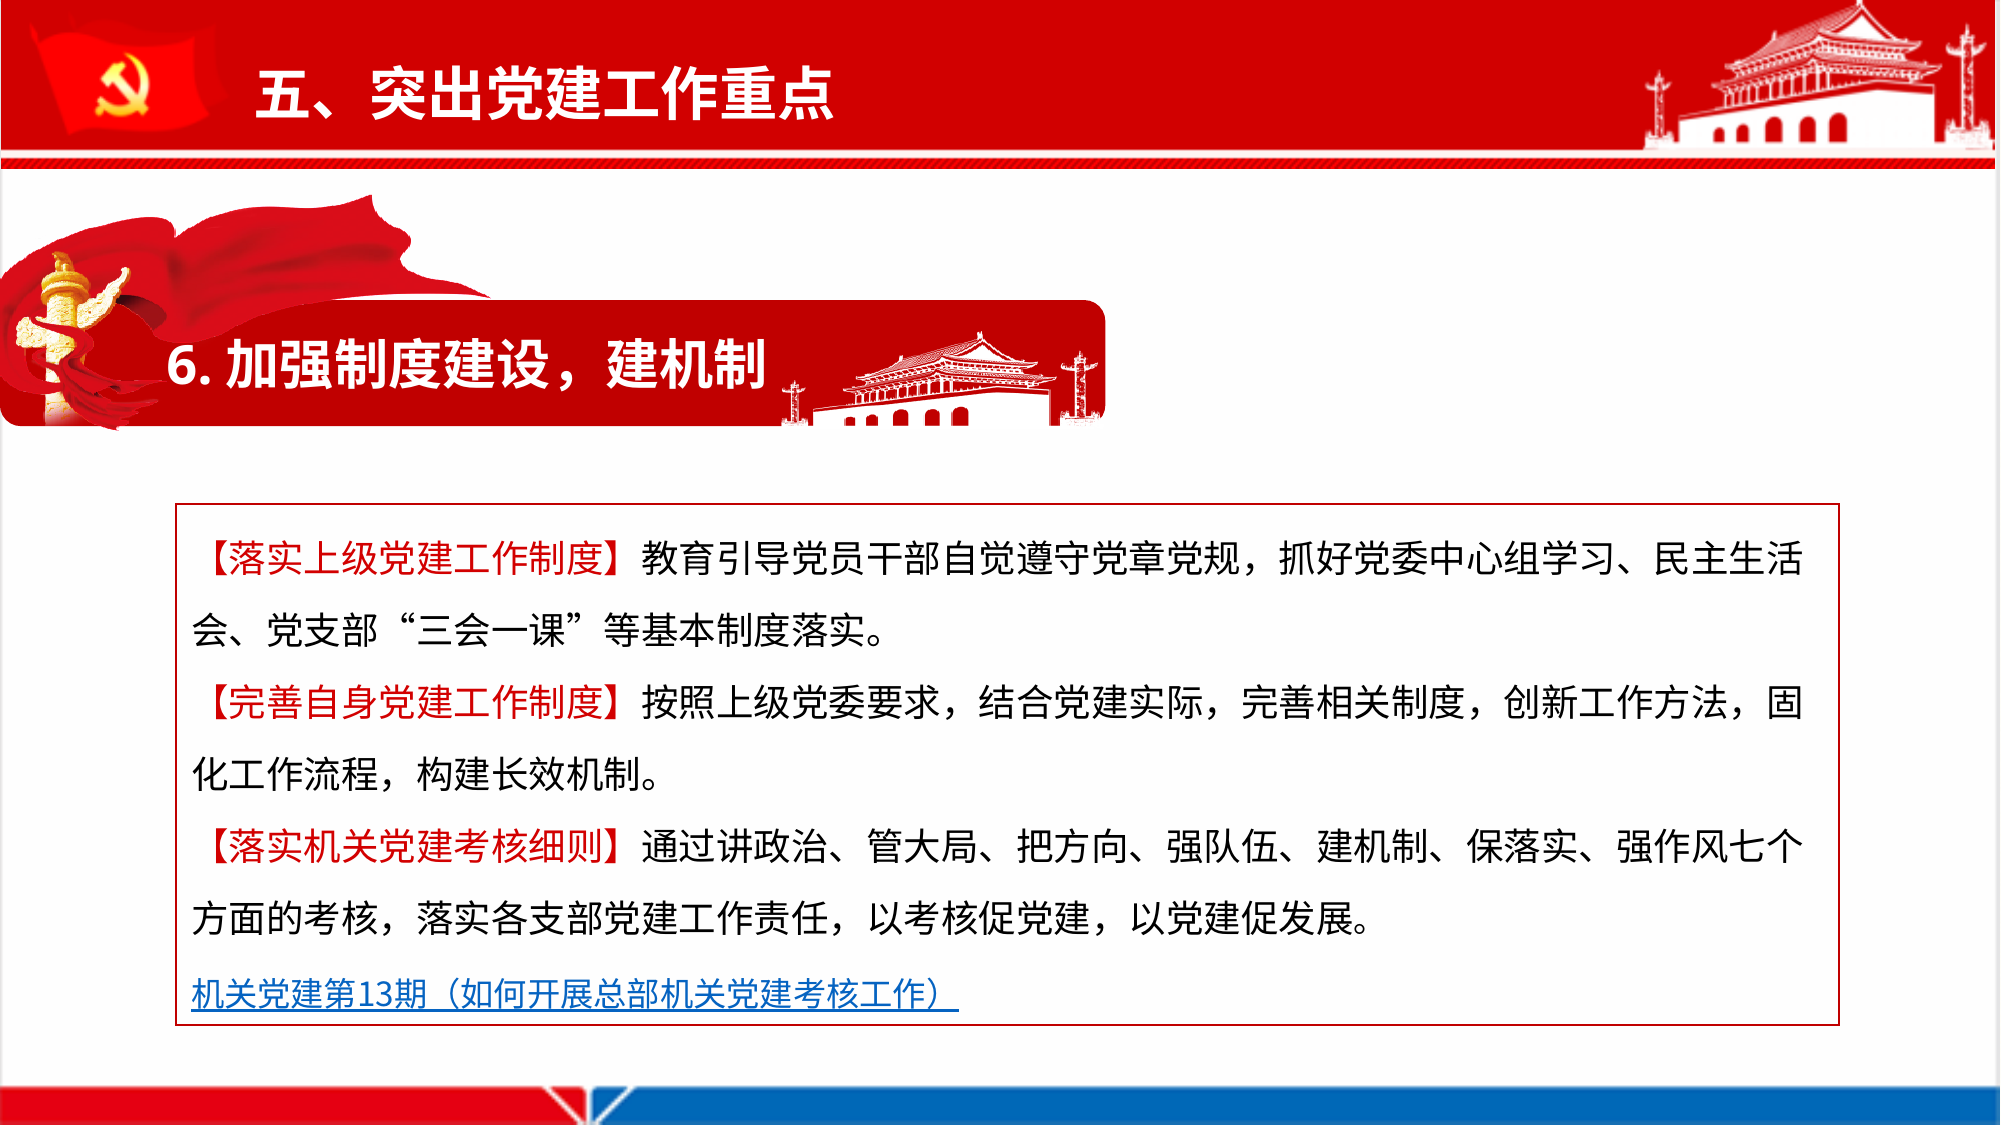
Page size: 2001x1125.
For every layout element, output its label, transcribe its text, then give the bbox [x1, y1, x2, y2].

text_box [0, 173, 1106, 457]
text_box 【落实上级党建工作制度】教育引导党员干部自觉遵守党章党规，抓好党委中心组学习、民主生活会、党支部“三会一课”等基本制度落实。 【完善自身党建工作制度】按照上级党委要求，结合党建实际，完善相关制度，创新工作方法，固化工作流程，构建长效机制。 【落实机关党建考核细则】通过讲政治、管大局、把方向、强队伍、建机制、保落实、强作风七个方面的考核，落实各支部党建工作责任，以考核促党建，以党建促发展。 机关党建第13期（如何开展总部机关党建考核工作） [176, 503, 1840, 1026]
picture [0, 0, 2001, 1125]
slide_number [1412, 1042, 1863, 1103]
